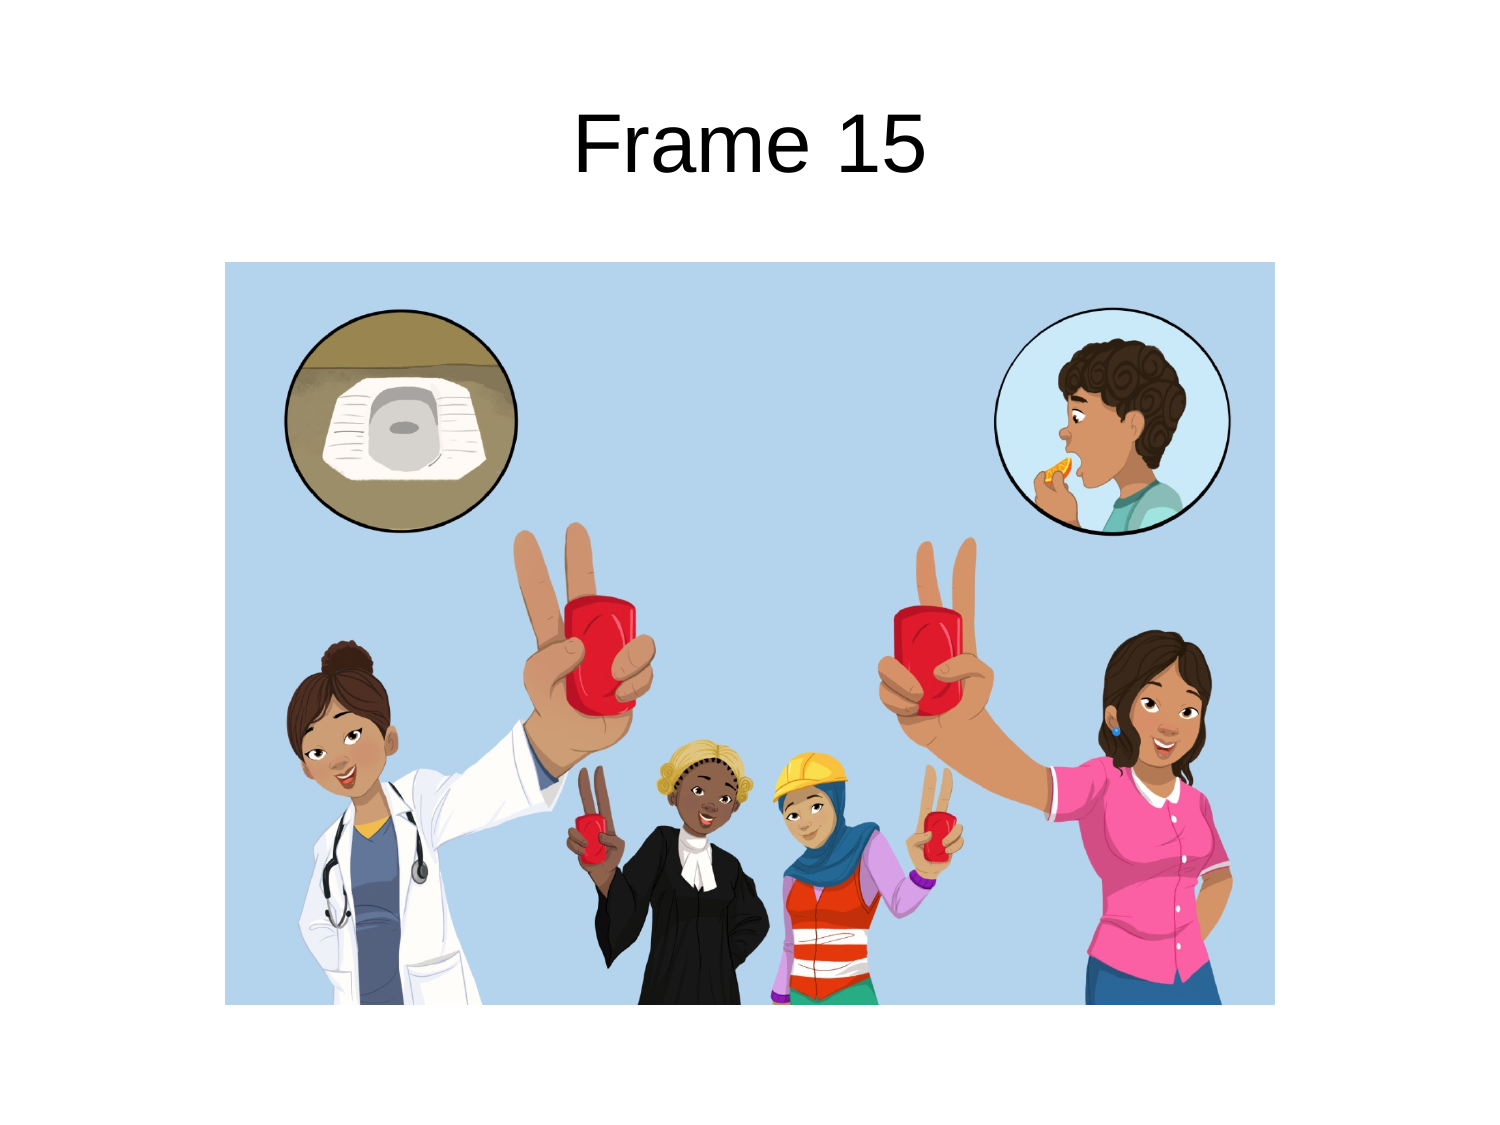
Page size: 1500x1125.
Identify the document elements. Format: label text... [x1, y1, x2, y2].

title Frame 15 [75, 45, 1425, 233]
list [224, 262, 1275, 1006]
